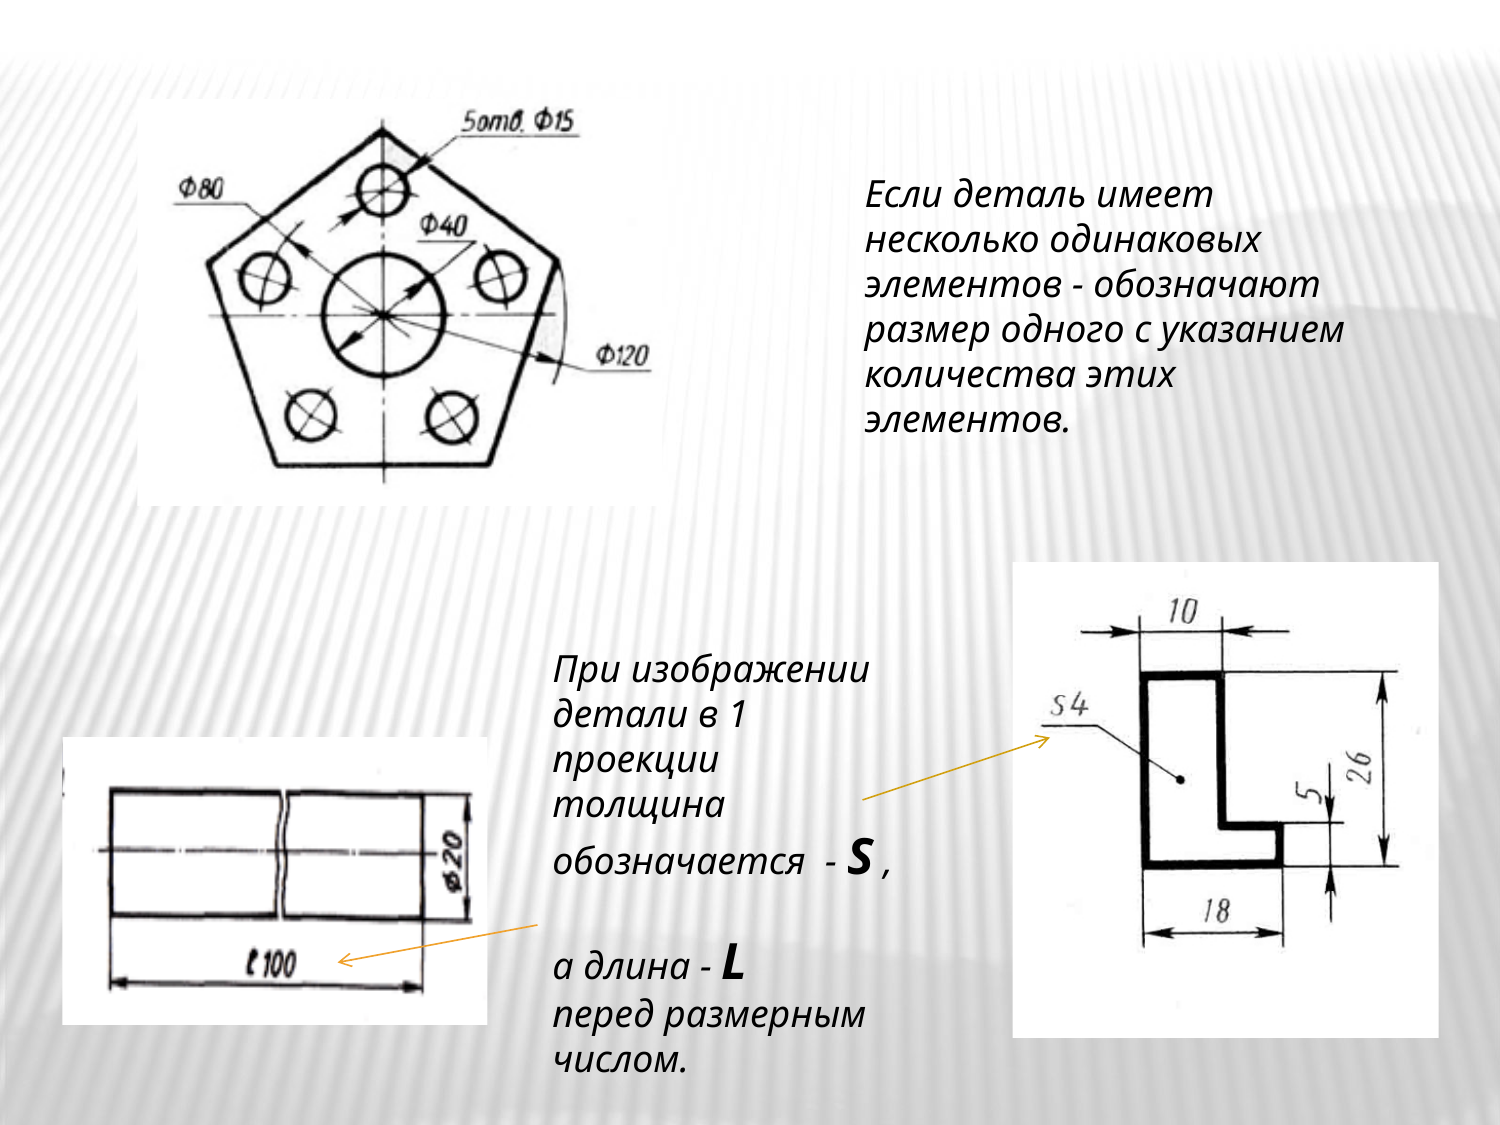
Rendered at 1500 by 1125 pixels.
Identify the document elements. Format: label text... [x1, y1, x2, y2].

picture [1012, 562, 1439, 1038]
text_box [337, 924, 538, 963]
text_box Если деталь имеет несколько одинаковых элементов - обозначают размер одного с указанием количества этих элементов. [849, 162, 1375, 448]
picture [137, 99, 663, 507]
picture [62, 737, 488, 1026]
text_box При изображении детали в 1 проекции толщина обозначается - S , а длина - L перед размерным числом. [537, 637, 938, 1088]
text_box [862, 737, 1051, 801]
